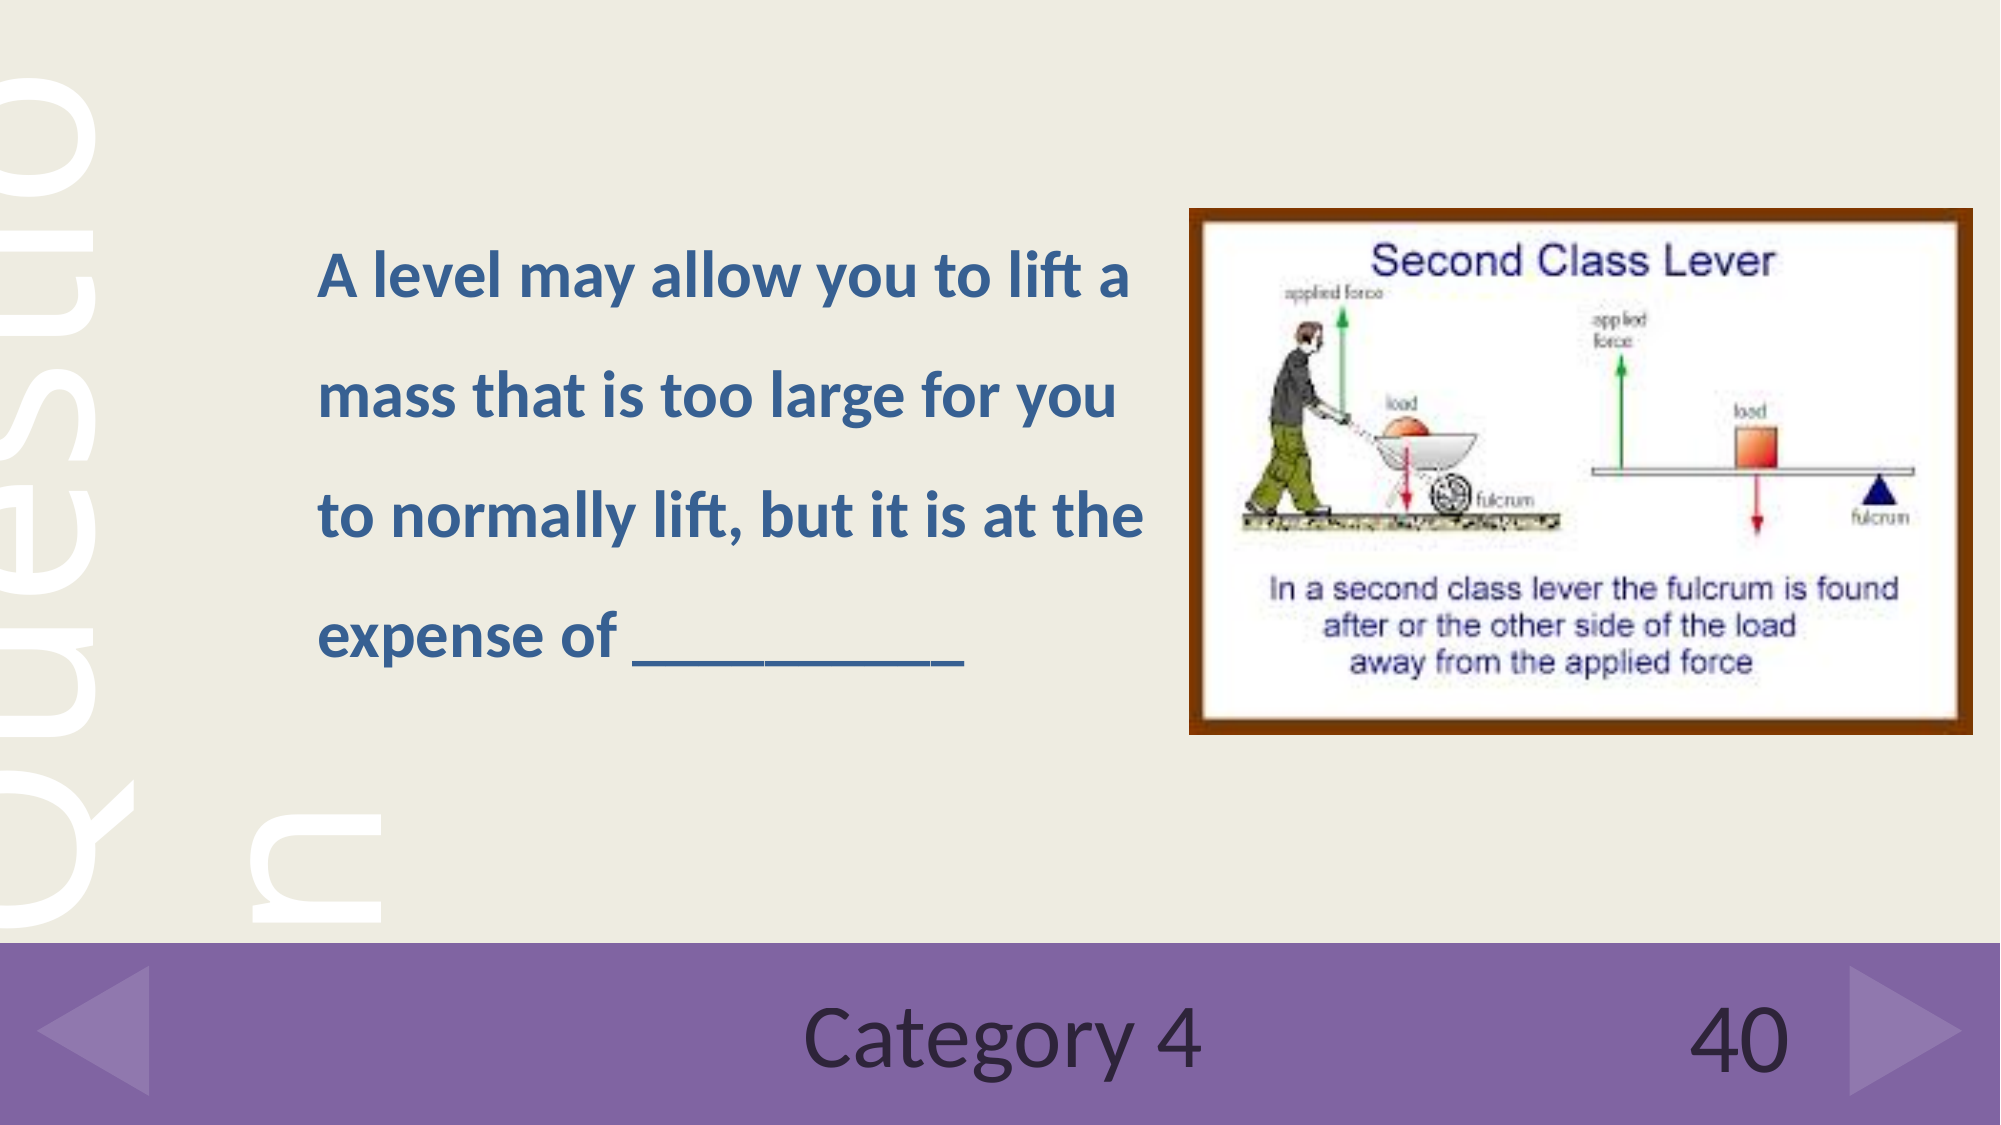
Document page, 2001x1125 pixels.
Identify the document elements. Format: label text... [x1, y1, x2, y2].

list A level may allow you to lift a mass that is too large for you to normally lift, but it is at the expense of __________ [302, 161, 1190, 820]
title Category 4 [103, 937, 1904, 1125]
picture [1189, 208, 1974, 735]
